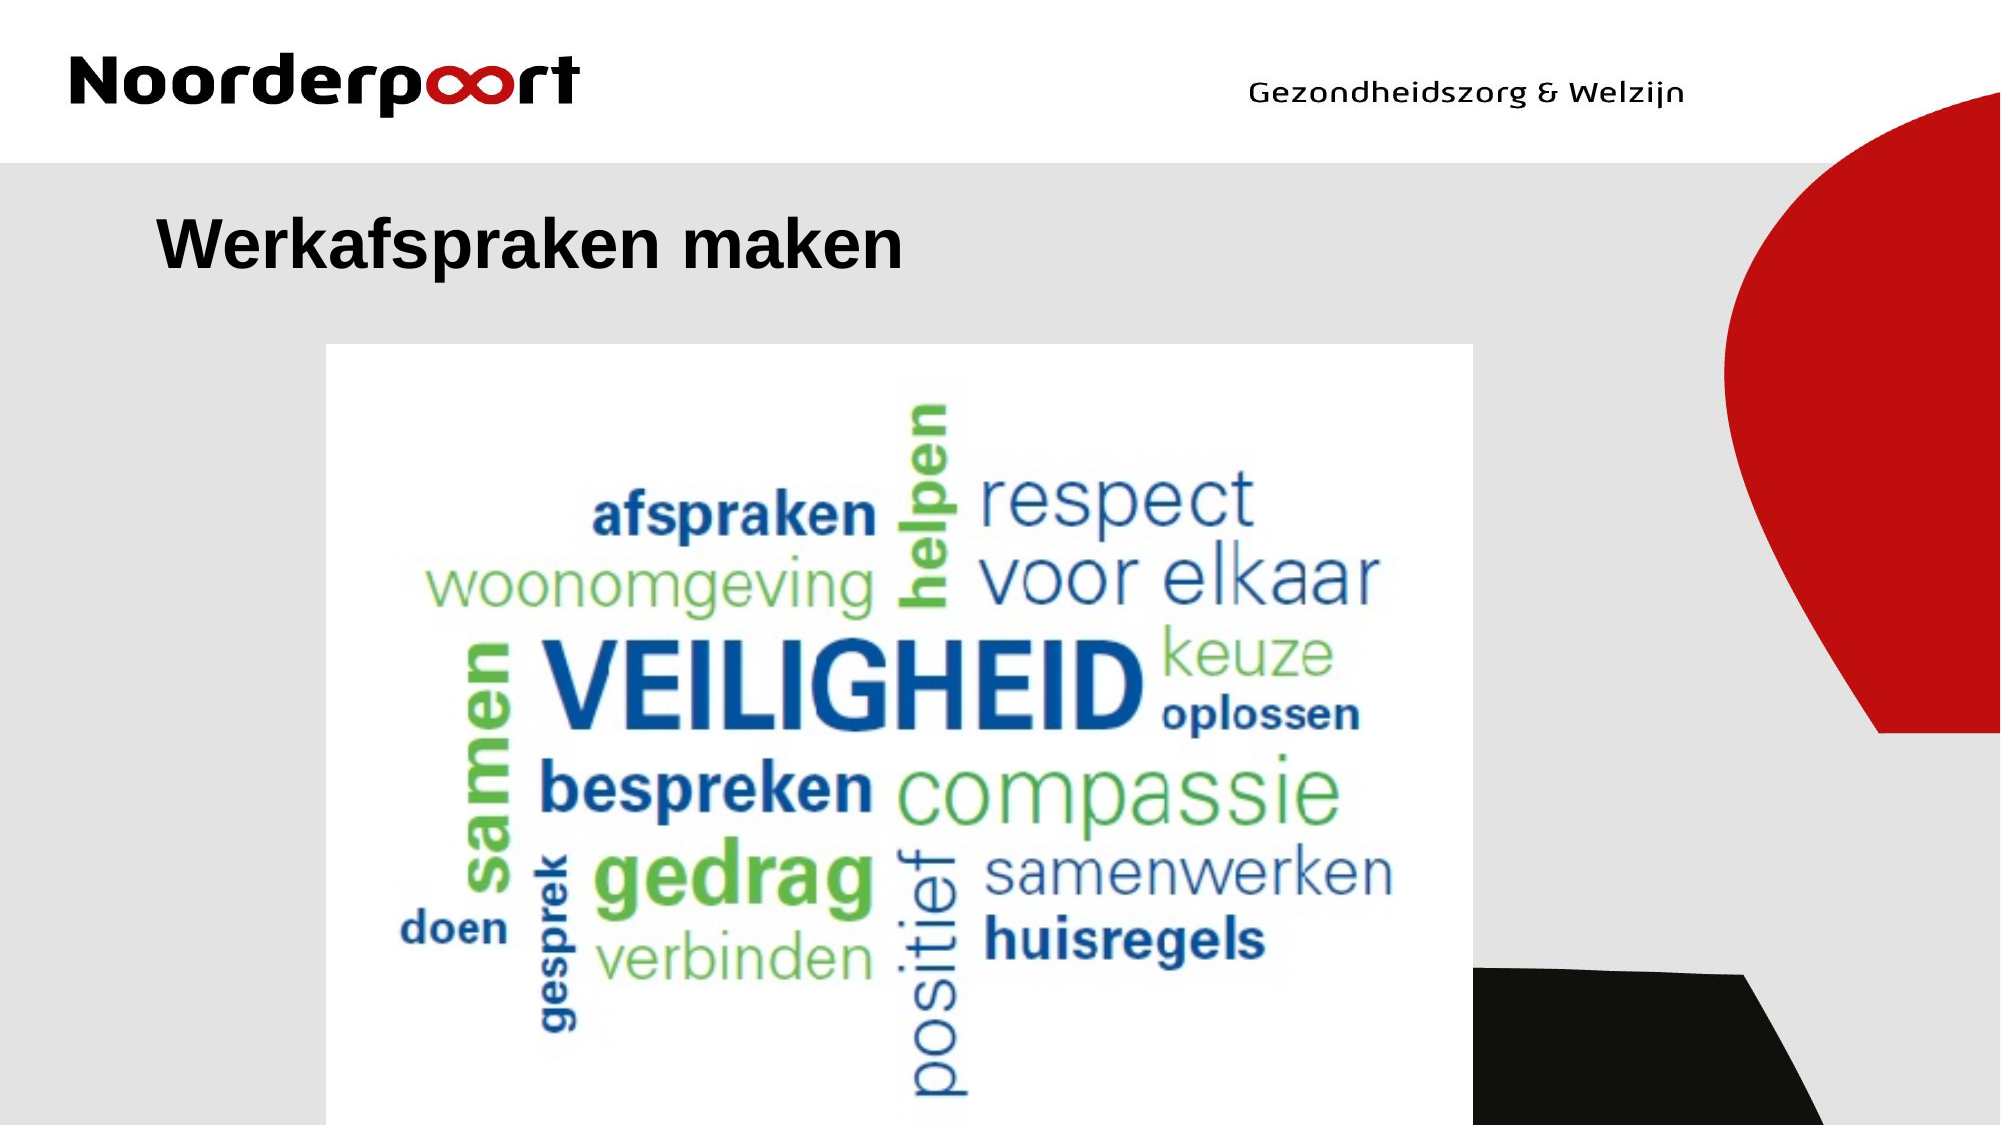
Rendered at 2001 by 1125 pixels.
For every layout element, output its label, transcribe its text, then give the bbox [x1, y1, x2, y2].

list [326, 344, 1473, 1125]
picture [0, 0, 2001, 1125]
title Werkafspraken maken [141, 187, 1720, 294]
